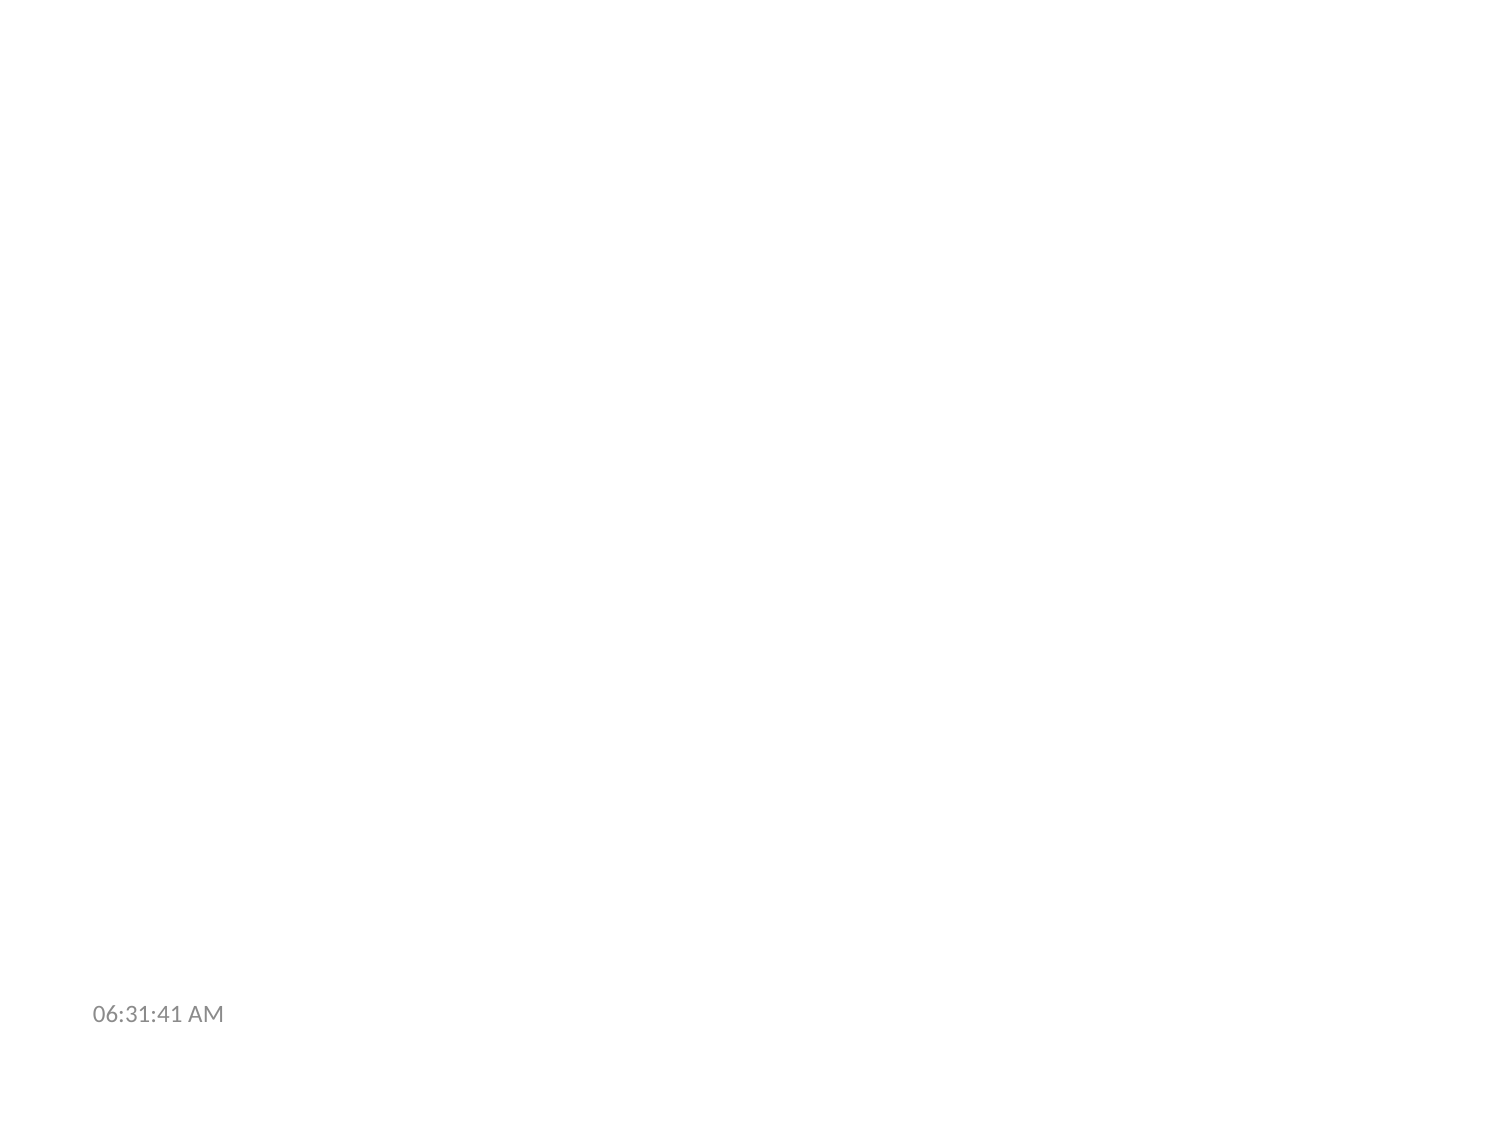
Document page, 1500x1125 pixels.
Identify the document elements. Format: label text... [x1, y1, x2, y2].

text_box 3:35:09 PM [77, 982, 428, 1043]
